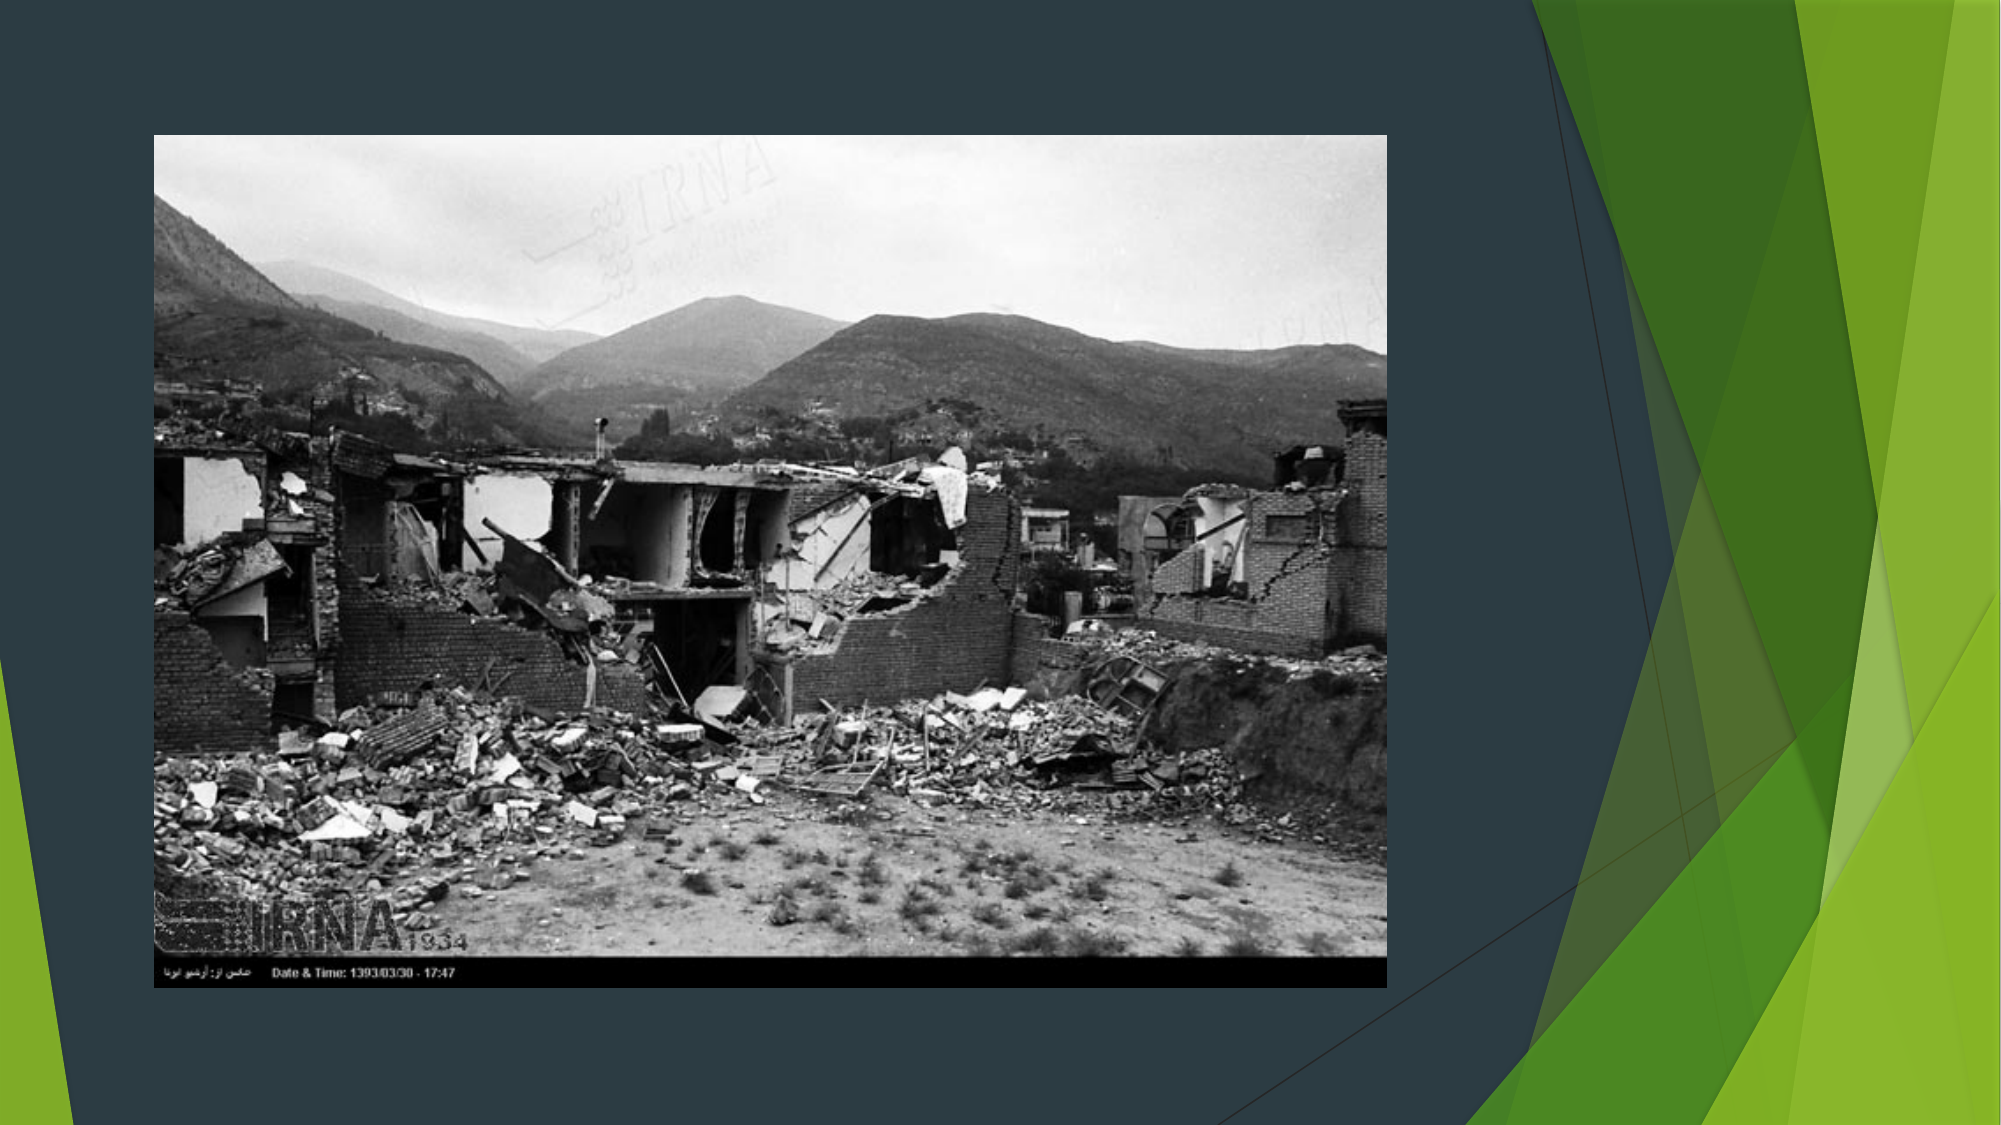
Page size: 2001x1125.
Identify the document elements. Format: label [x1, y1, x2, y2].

list [153, 135, 1388, 989]
